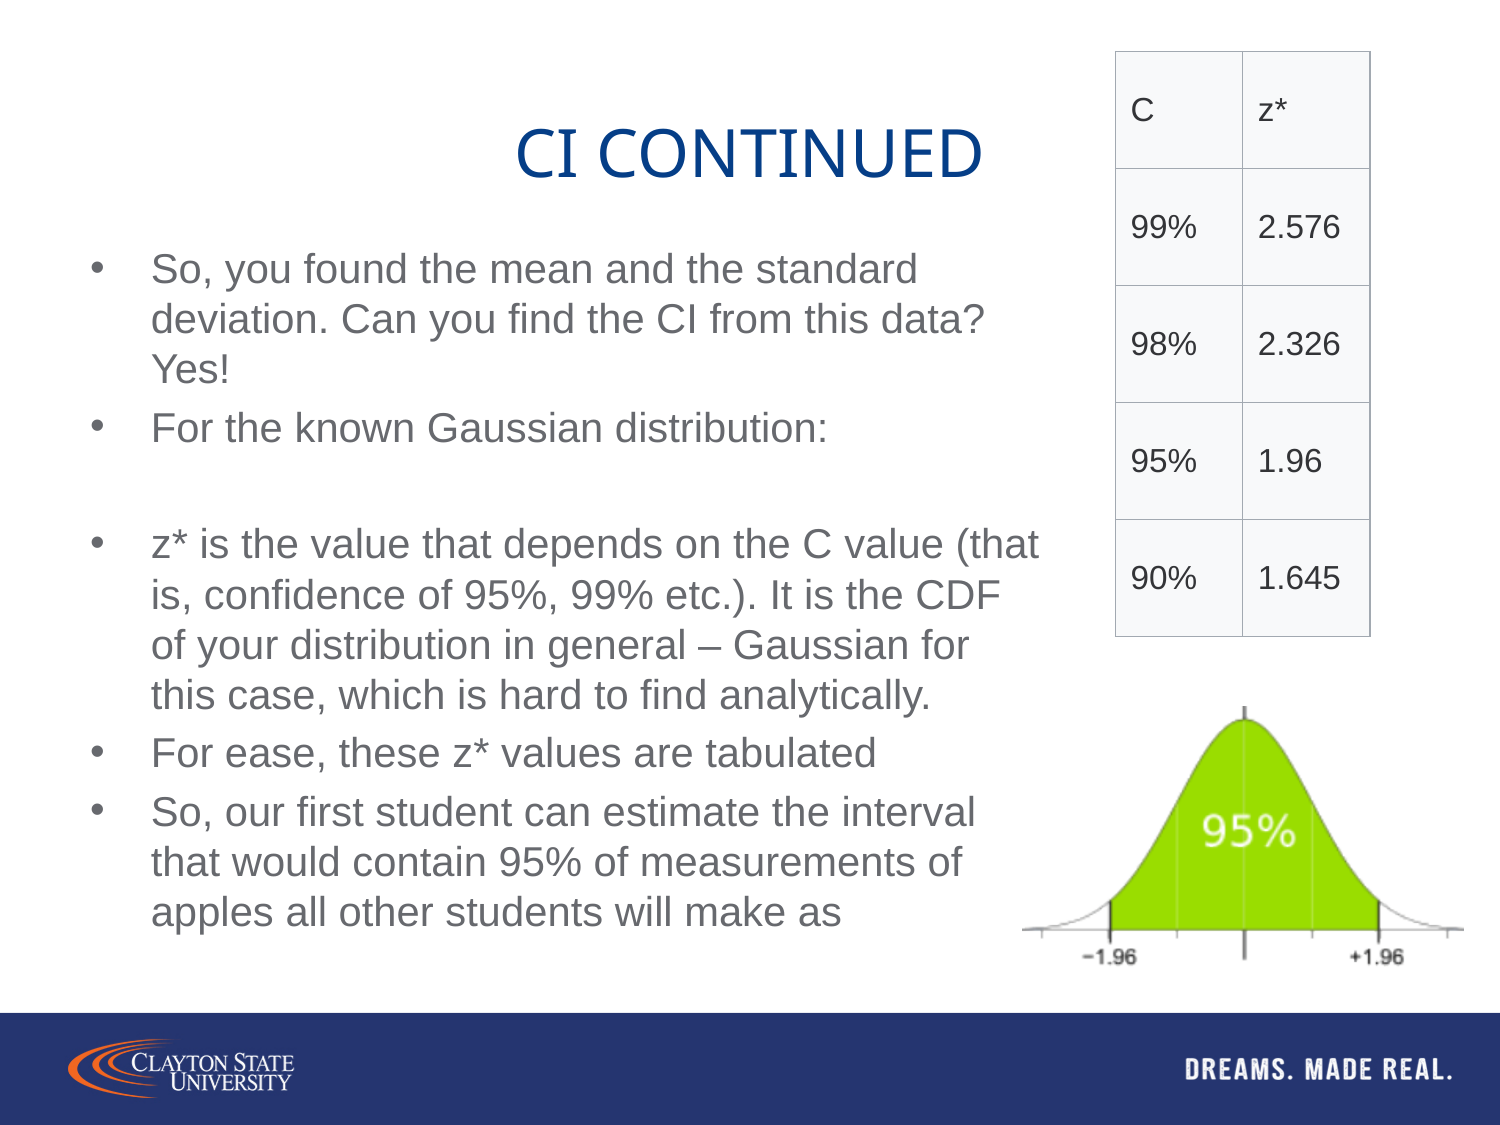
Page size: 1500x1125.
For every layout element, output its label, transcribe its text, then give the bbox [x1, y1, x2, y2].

table_cell 98% [1116, 286, 1242, 402]
table_cell 95% [1116, 403, 1242, 519]
table_cell 2.326 [1243, 286, 1369, 402]
title CI continued [75, 38, 1425, 263]
table_header z* [1243, 52, 1369, 168]
table_cell 1.645 [1243, 520, 1369, 636]
table_cell 2.576 [1243, 169, 1369, 285]
table_cell 1.96 [1243, 403, 1369, 519]
picture [0, 0, 1500, 1125]
table_cell 99% [1116, 169, 1242, 285]
table_cell 90% [1116, 520, 1242, 636]
table_header C [1116, 52, 1242, 168]
